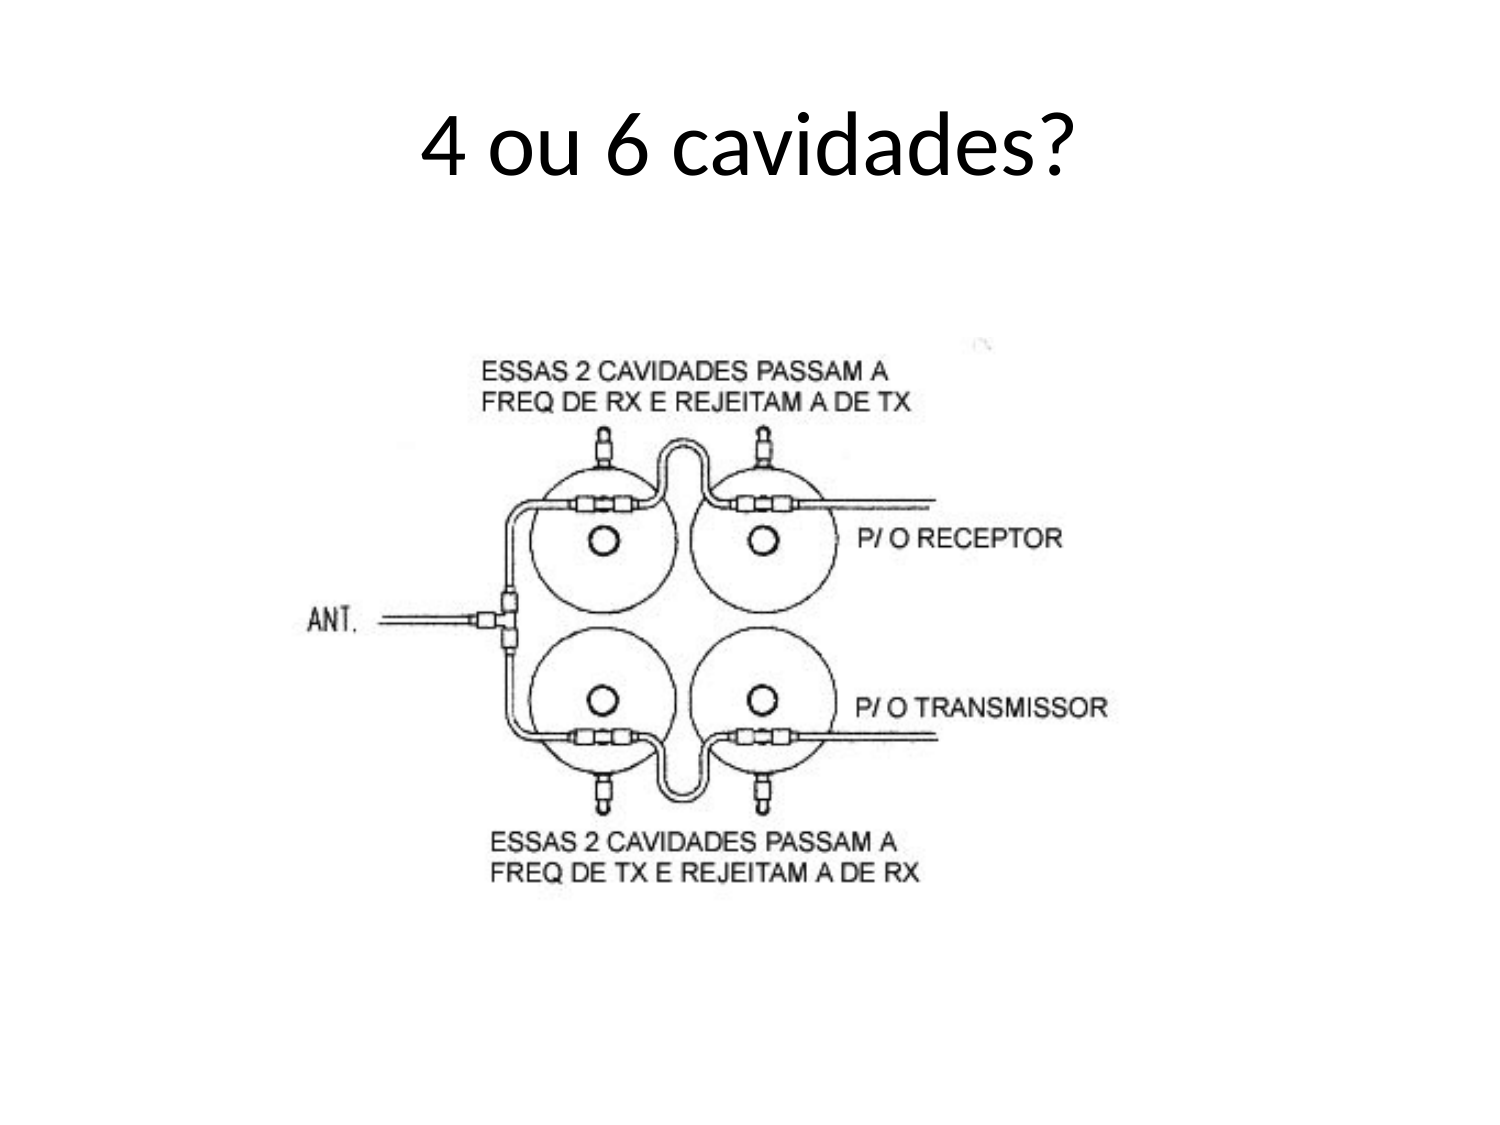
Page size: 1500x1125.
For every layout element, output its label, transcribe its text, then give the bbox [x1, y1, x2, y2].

title 4 ou 6 cavidades? [75, 45, 1425, 233]
picture [274, 337, 1152, 920]
